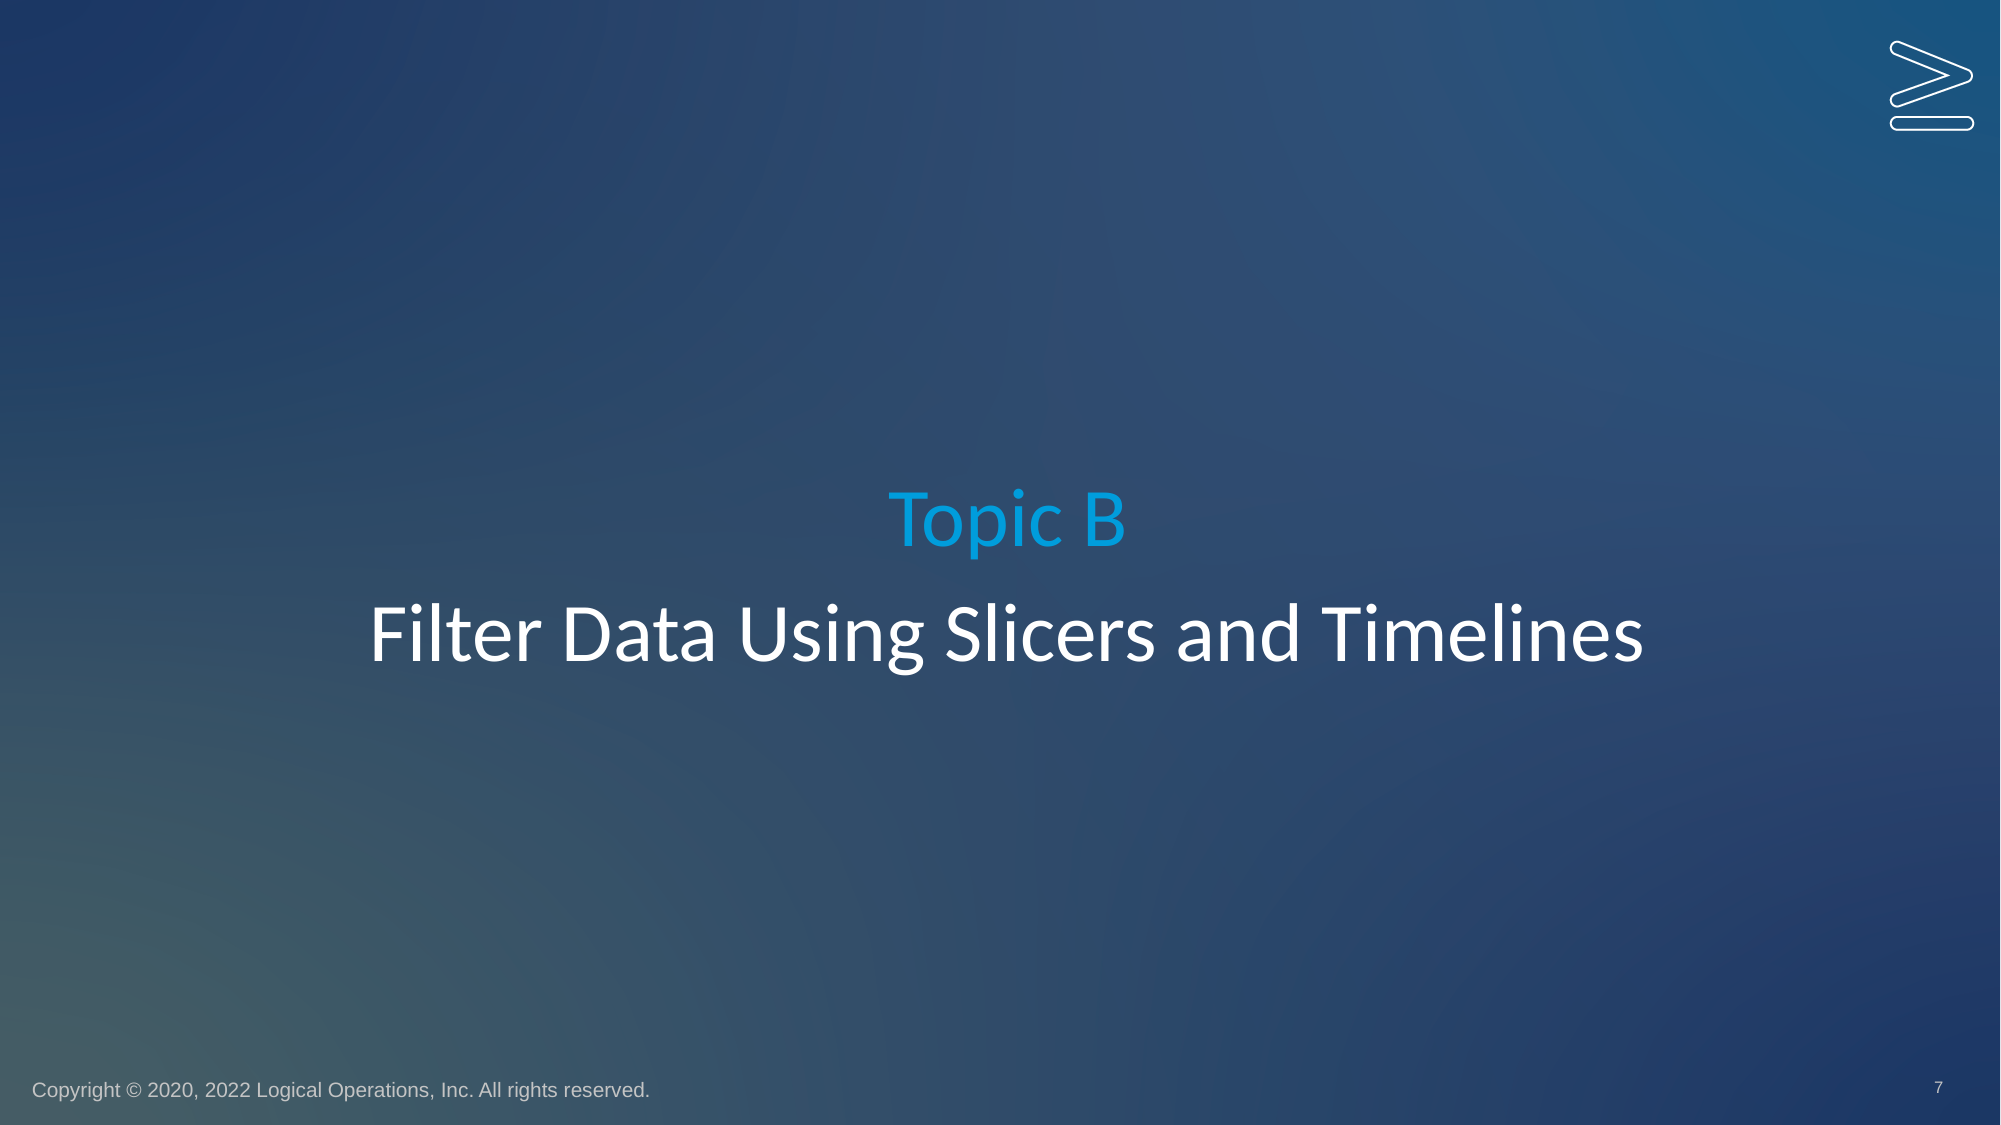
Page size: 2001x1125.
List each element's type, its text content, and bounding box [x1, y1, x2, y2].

title Filter Data Using Slicers and Timelines [157, 571, 1858, 795]
slide_number 7 [1491, 1057, 1959, 1118]
picture [0, 0, 2001, 1125]
list Topic B [157, 324, 1858, 571]
